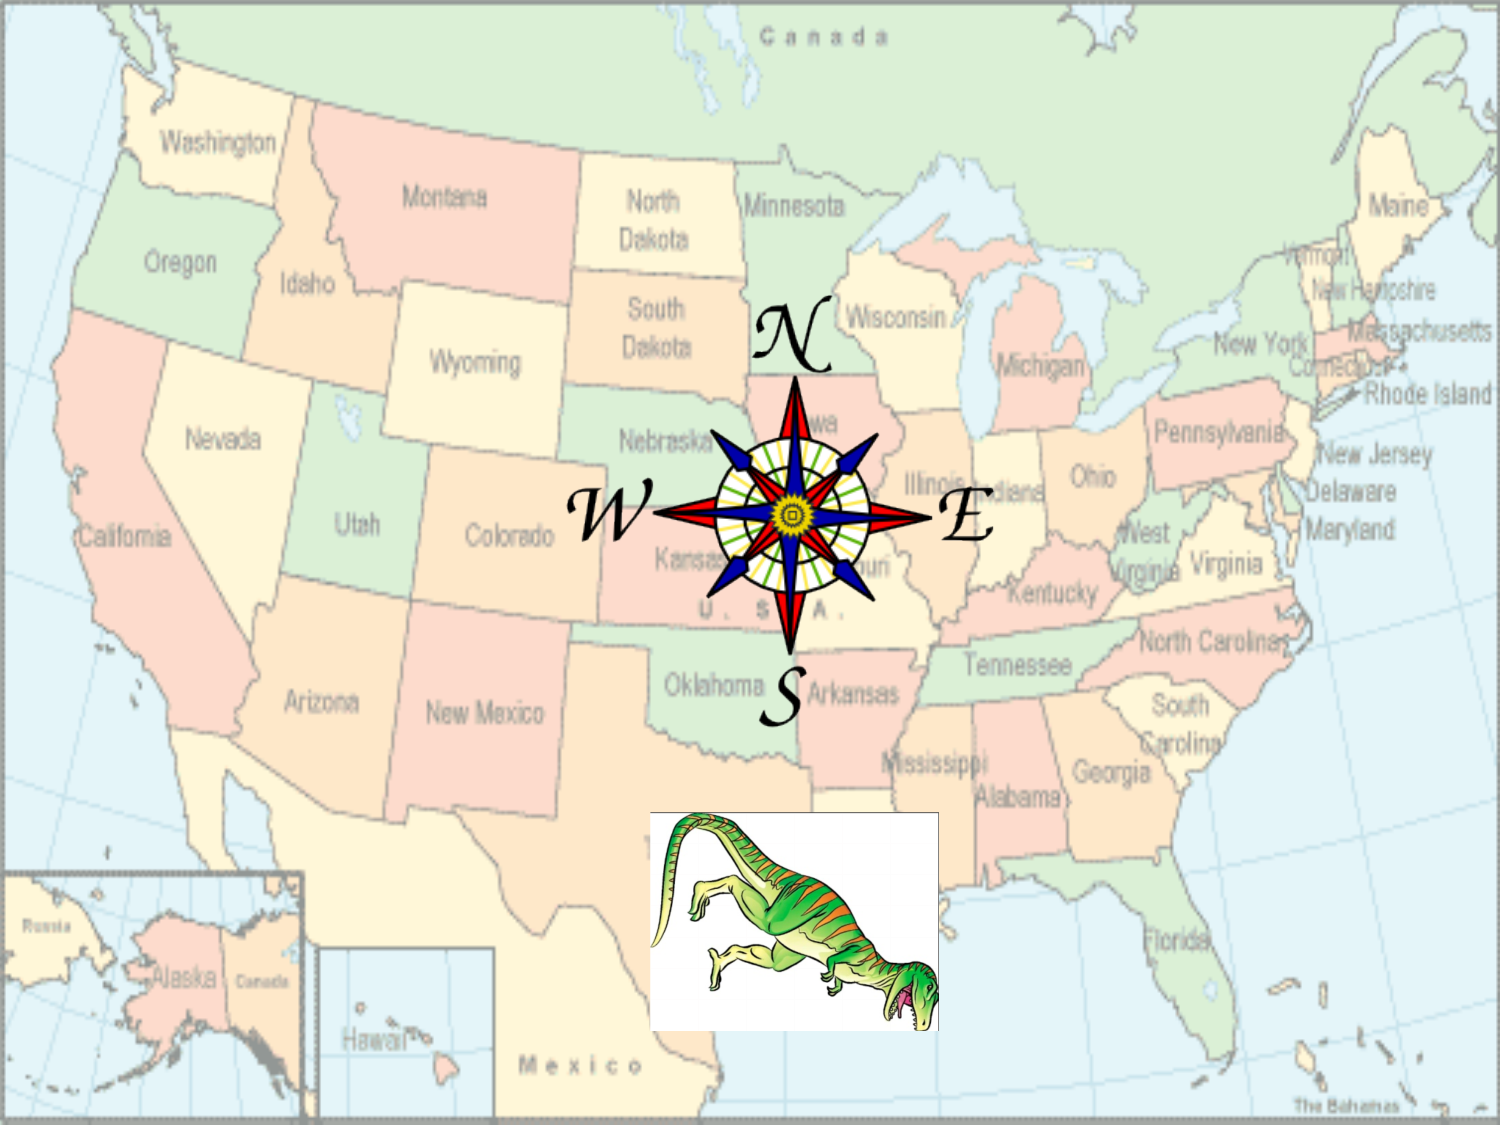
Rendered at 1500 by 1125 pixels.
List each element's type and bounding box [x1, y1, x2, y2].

list [549, 274, 1004, 739]
picture [651, 777, 939, 1067]
